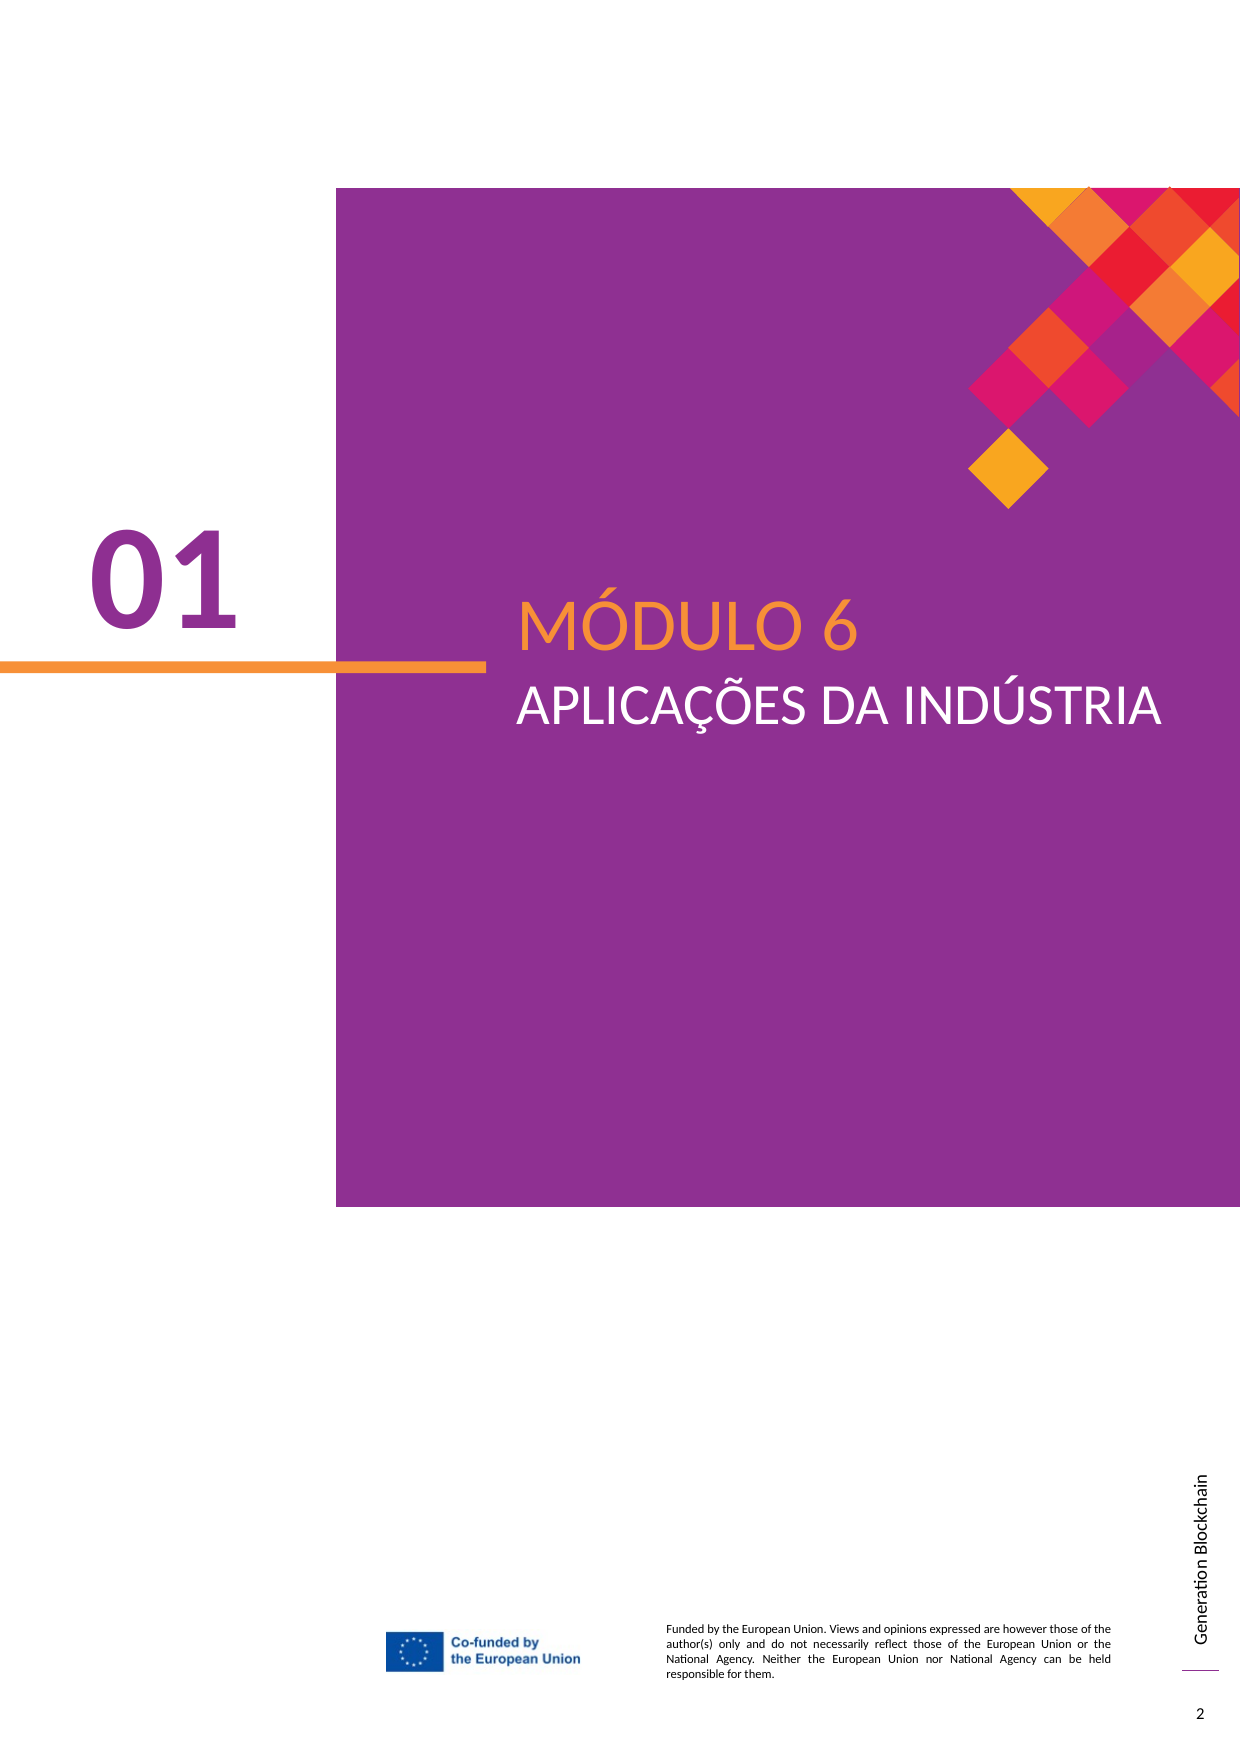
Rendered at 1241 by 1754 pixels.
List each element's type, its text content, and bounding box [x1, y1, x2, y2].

list MÓDULO 6 APLICAÇÕES DA INDÚSTRIA [501, 568, 1209, 910]
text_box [386, 1614, 1126, 1690]
slide_number 144 [1169, 1674, 1231, 1751]
list 01 [74, 471, 375, 727]
